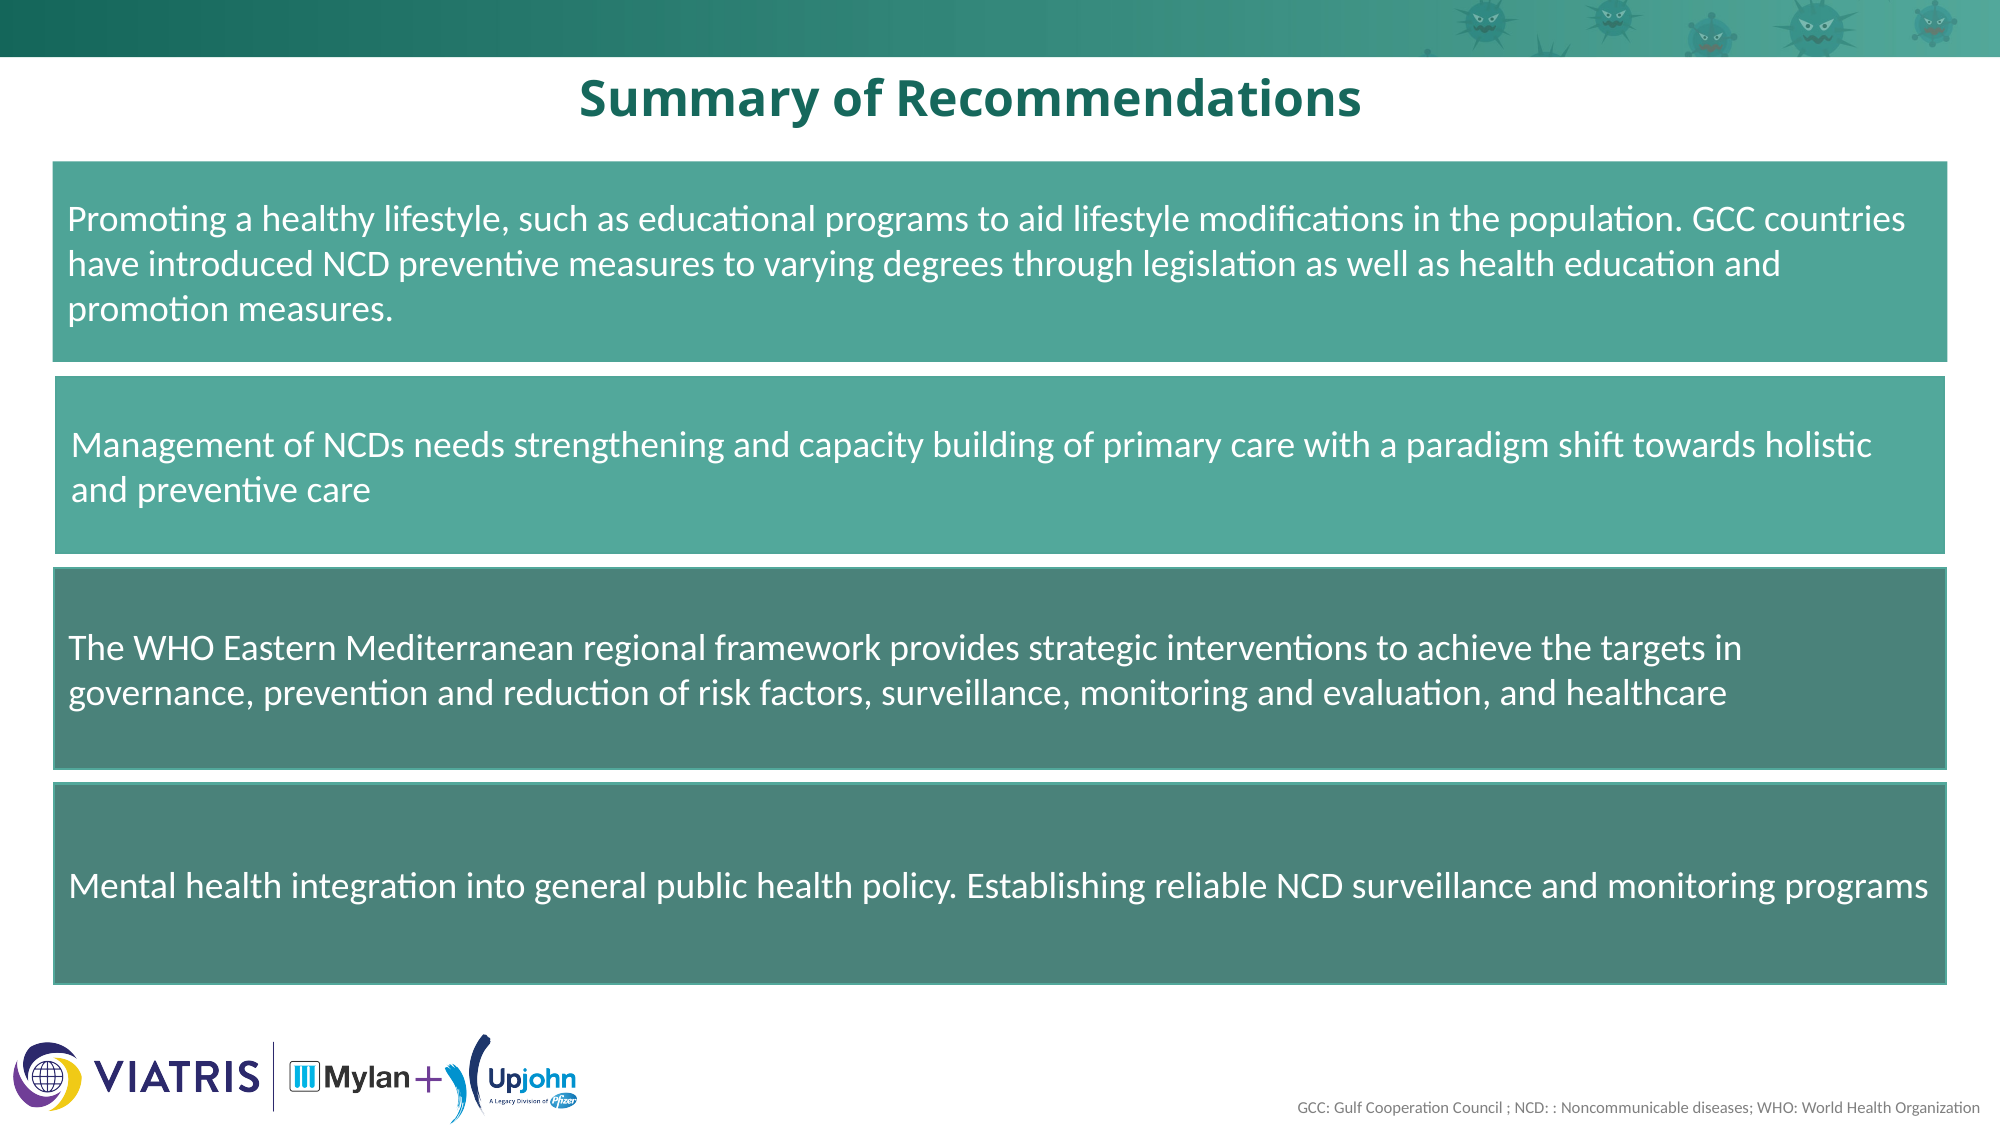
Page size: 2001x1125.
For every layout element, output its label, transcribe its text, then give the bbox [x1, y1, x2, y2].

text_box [52, 161, 1948, 985]
picture [0, 0, 2000, 1125]
text_box Summary of Recommendations [36, 70, 1907, 134]
text_box GCC: Gulf Cooperation Council ; NCD: : Noncommunicable diseases; WHO: World Health Organization [863, 1089, 2000, 1125]
